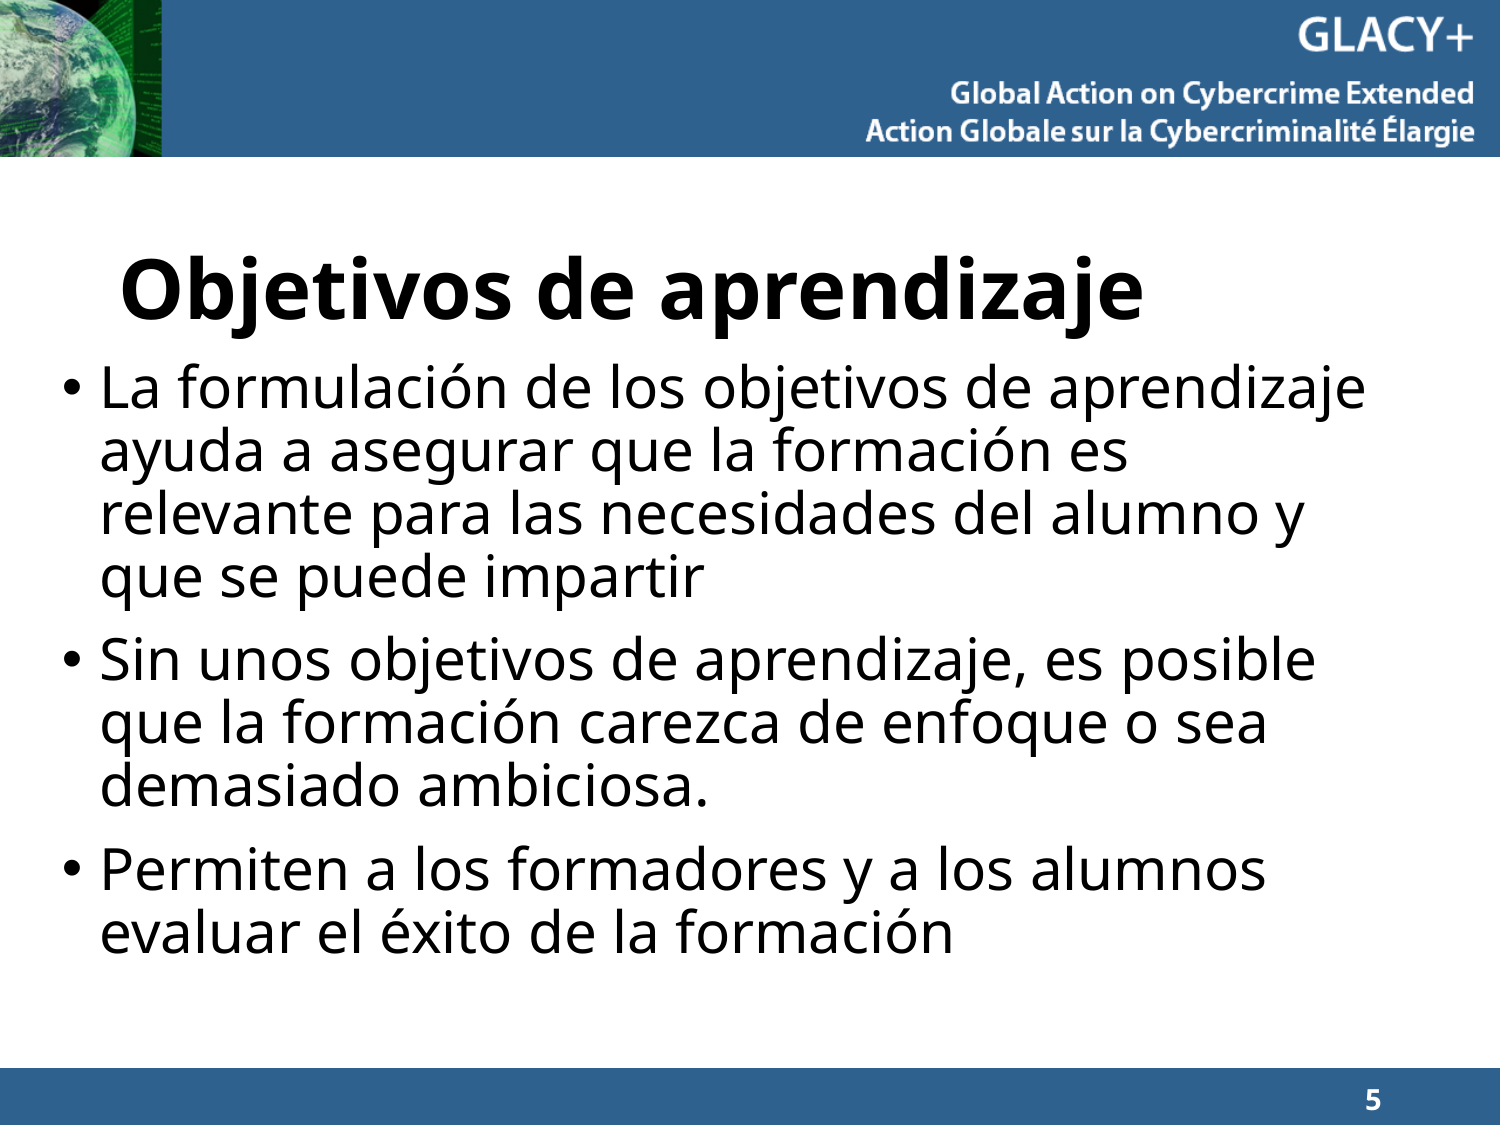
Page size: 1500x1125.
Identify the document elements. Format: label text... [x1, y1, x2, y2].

list La formulación de los objetivos de aprendizaje ayuda a asegurar que la formación es relevante para las necesidades del alumno y que se puede impartir Sin unos objetivos de aprendizaje, es posible que la formación carezca de enfoque o sea demasiado ambiciosa. Permiten a los formadores y a los alumnos evaluar el éxito de la formación [46, 350, 1397, 1094]
picture [0, 0, 1500, 157]
slide_number 5 [1059, 1071, 1397, 1125]
title Objetivos de aprendizaje [103, 197, 1397, 350]
